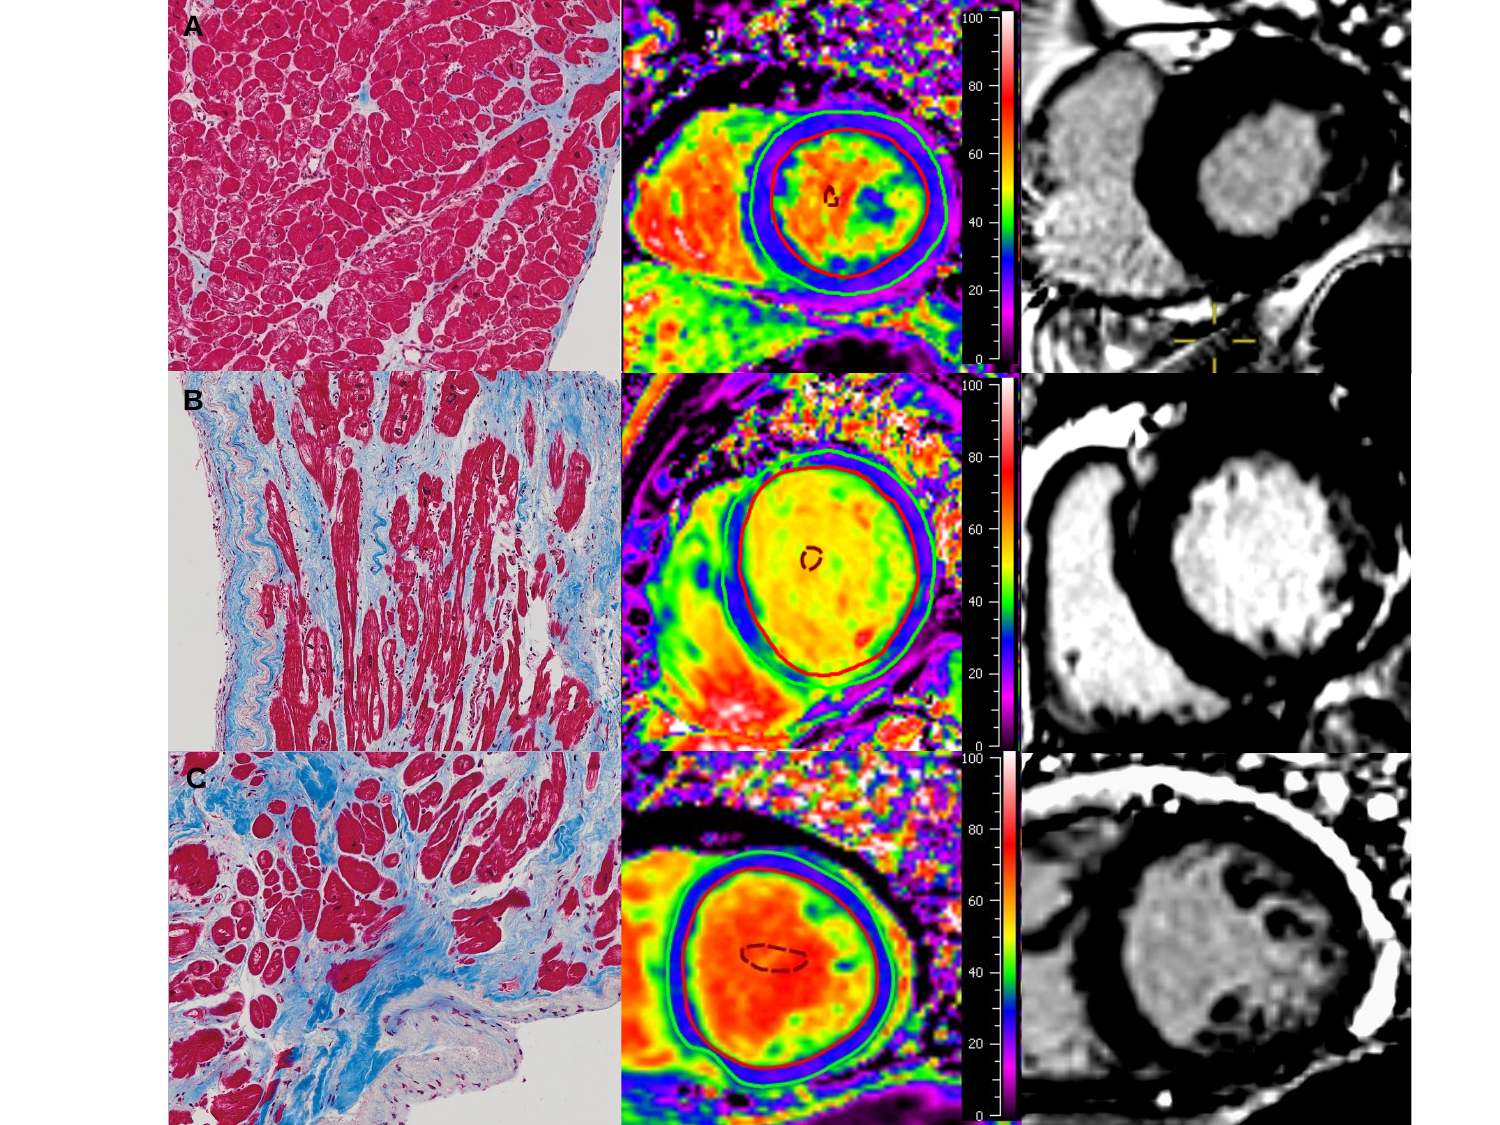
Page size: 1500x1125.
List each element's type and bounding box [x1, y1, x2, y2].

picture [167, 0, 1412, 1125]
